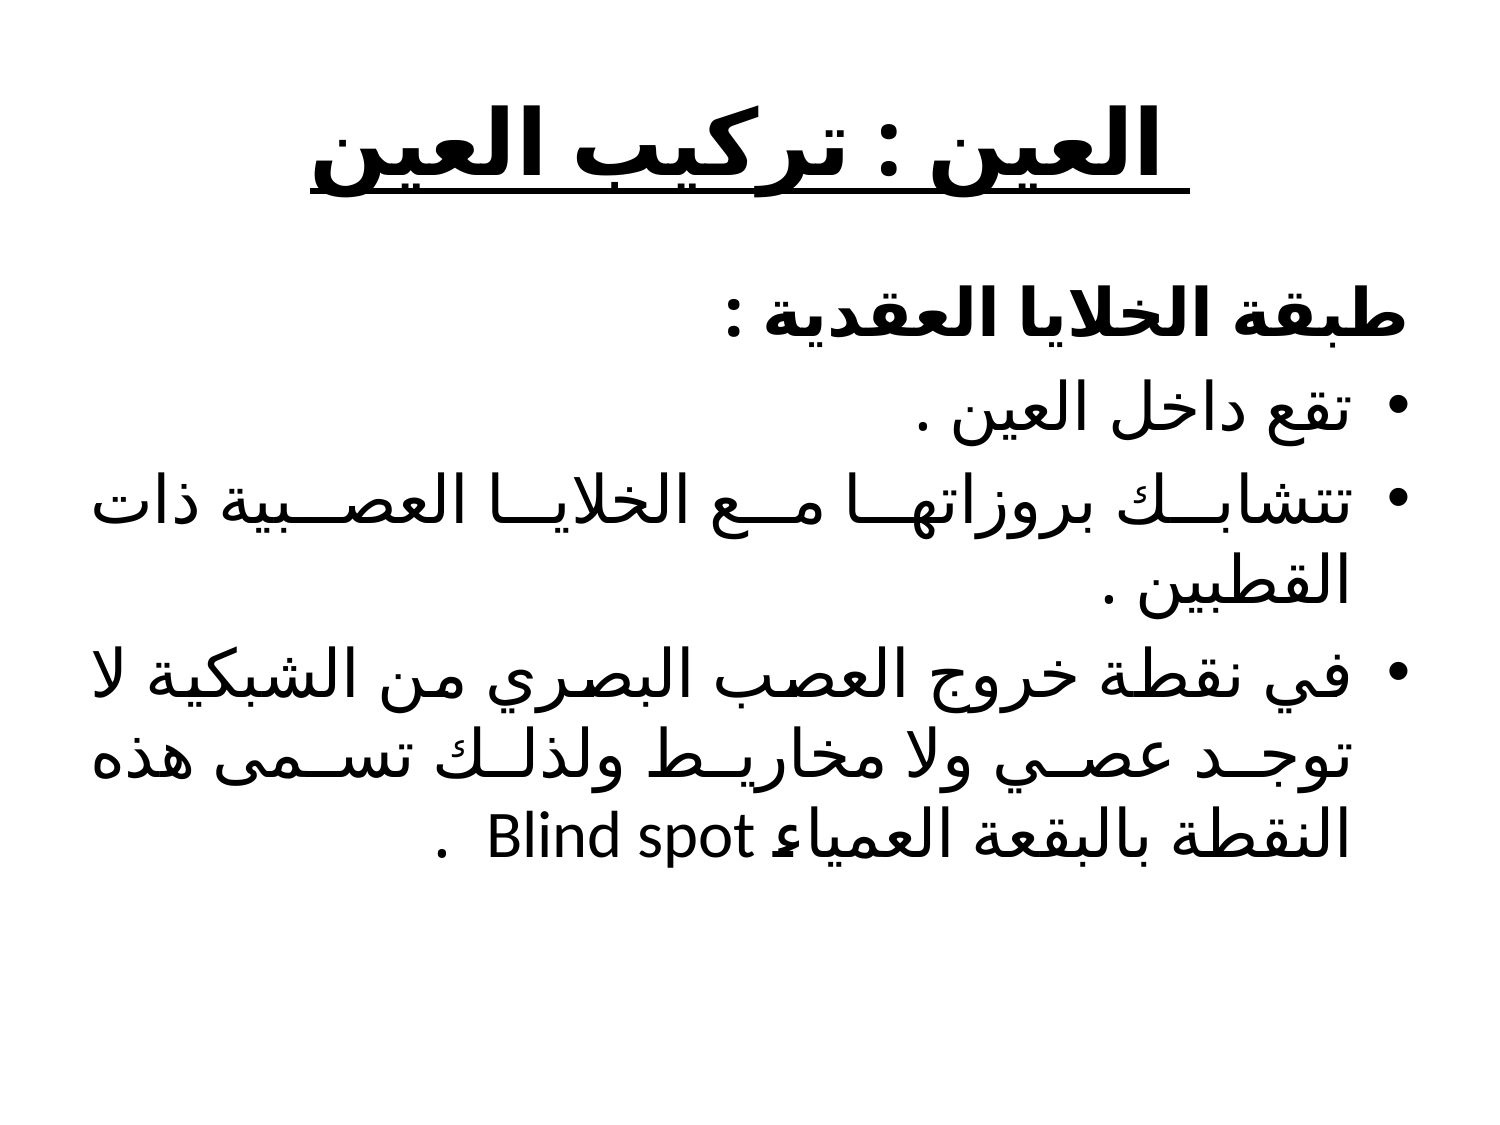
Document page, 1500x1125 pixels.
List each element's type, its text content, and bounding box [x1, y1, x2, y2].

list طبقة الخلايا العقدية : تقع داخل العين . تتشابك بروزاتها مع الخلايا العصبية ذات القطبين . في نقطة خروج العصب البصري من الشبكية لا توجد عصي ولا مخاريط ولذلك تسمى هذه النقطة بالبقعة العمياء Blind spot . [75, 262, 1425, 1005]
title العين : تركيب العين [75, 45, 1425, 233]
